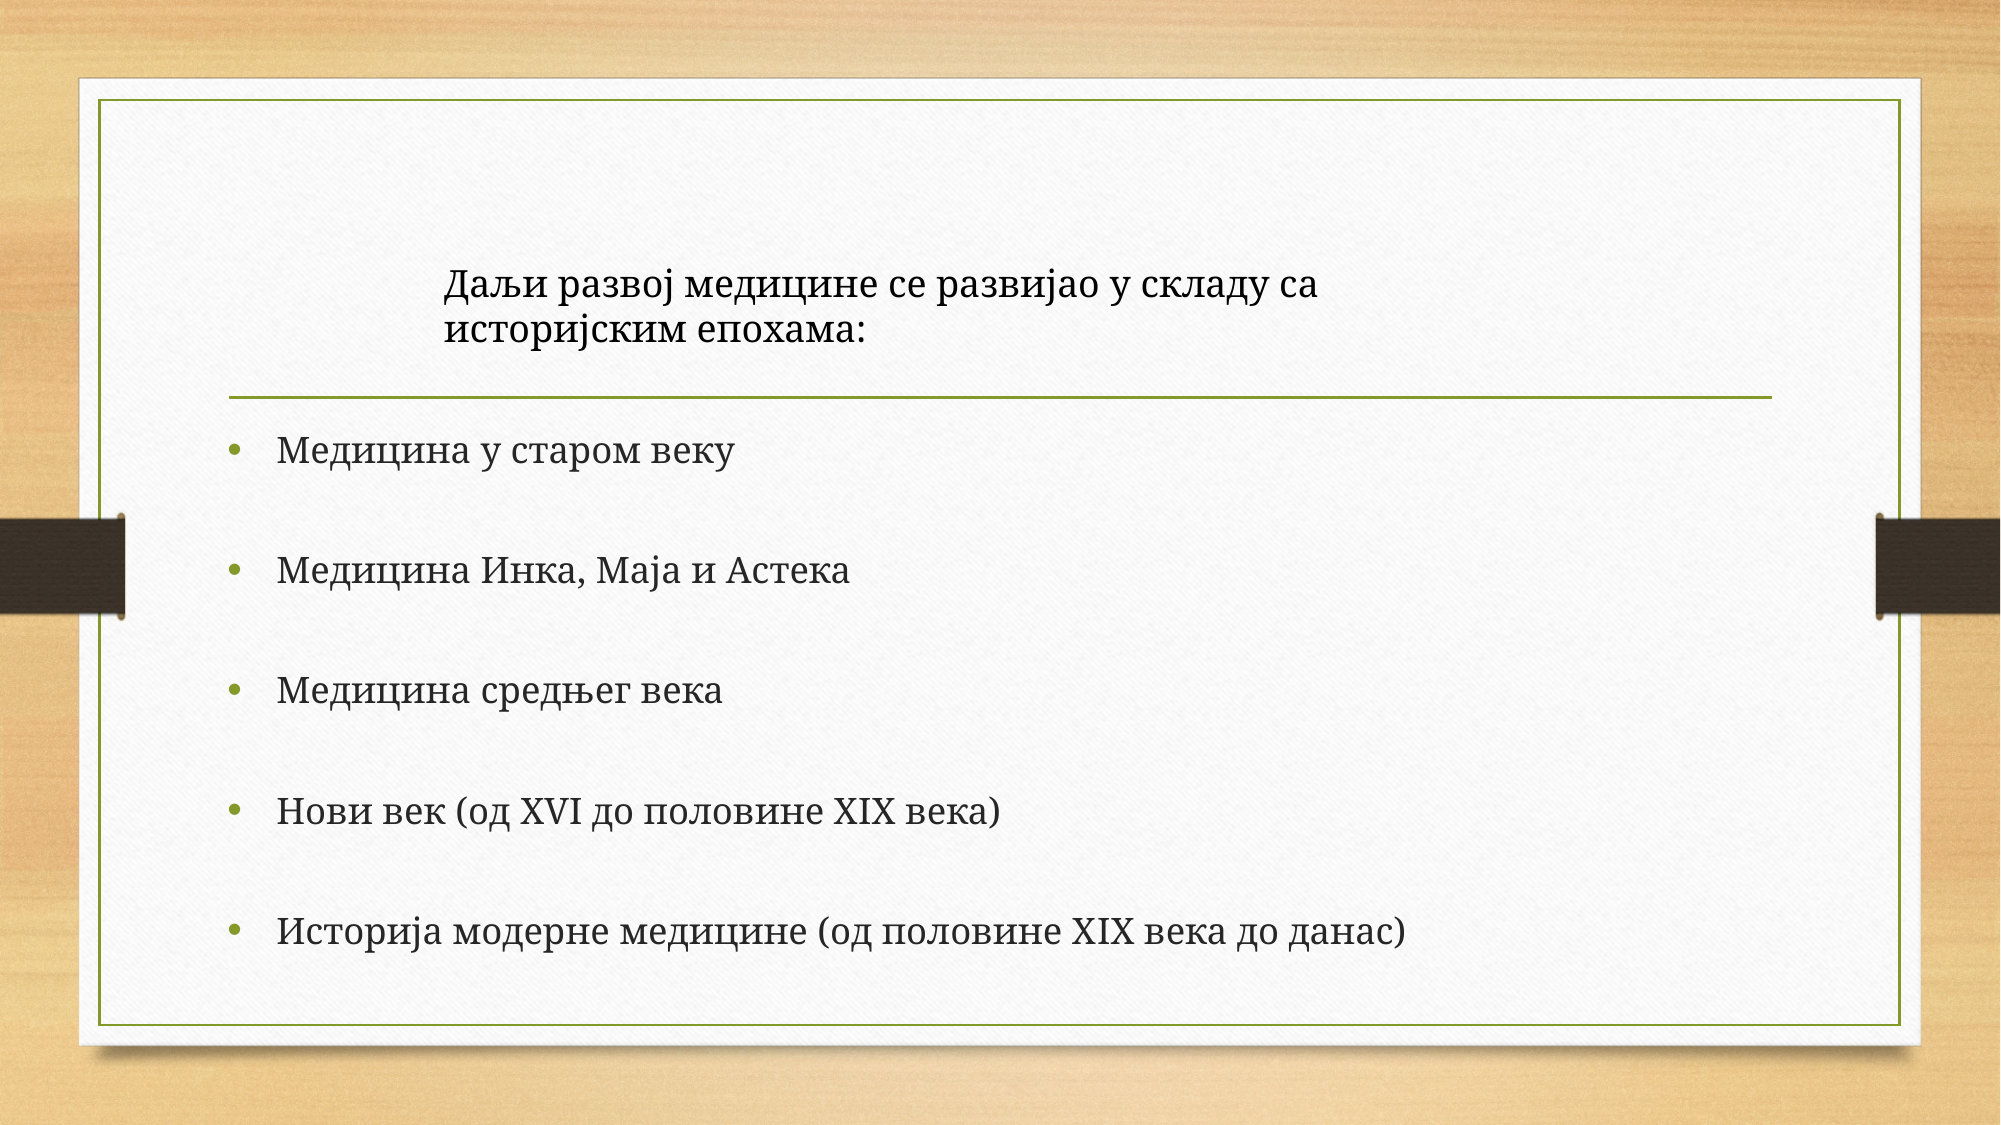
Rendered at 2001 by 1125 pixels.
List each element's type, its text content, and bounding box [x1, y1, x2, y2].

list Медицина у старом веку Медицина Инка, Маја и Астека Медицина средњег века Нови век (од XVI до половине XIX века) Историја модерне медицине (од половине XIX века до данас) [212, 419, 1788, 964]
text_box Даљи развој медицине се развијао у складу са историјским епохама: [429, 252, 1515, 358]
picture [0, 0, 2001, 1125]
